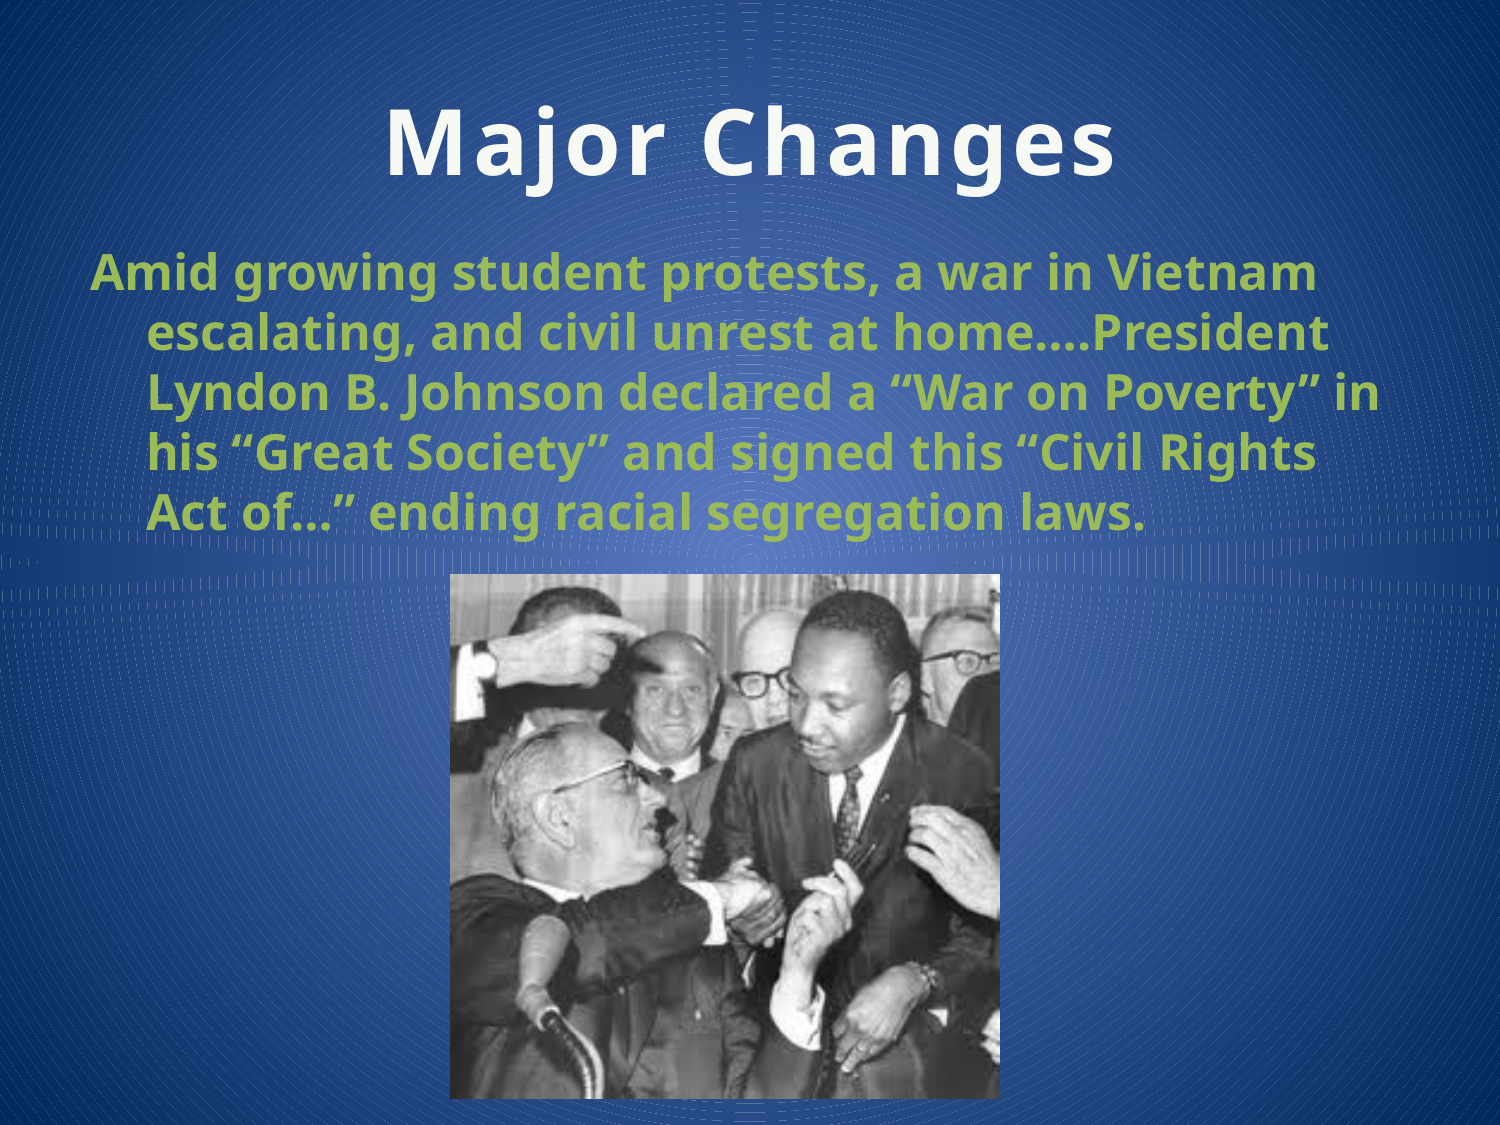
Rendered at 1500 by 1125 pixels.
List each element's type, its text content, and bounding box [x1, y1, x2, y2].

title Major Changes [74, 44, 1426, 232]
picture [449, 574, 1001, 1099]
list Amid growing student protests, a war in Vietnam escalating, and civil unrest at home….President Lyndon B. Johnson declared a “War on Poverty” in his “Great Society” and signed this “Civil Rights Act of…” ending racial segregation laws. [74, 232, 1426, 576]
